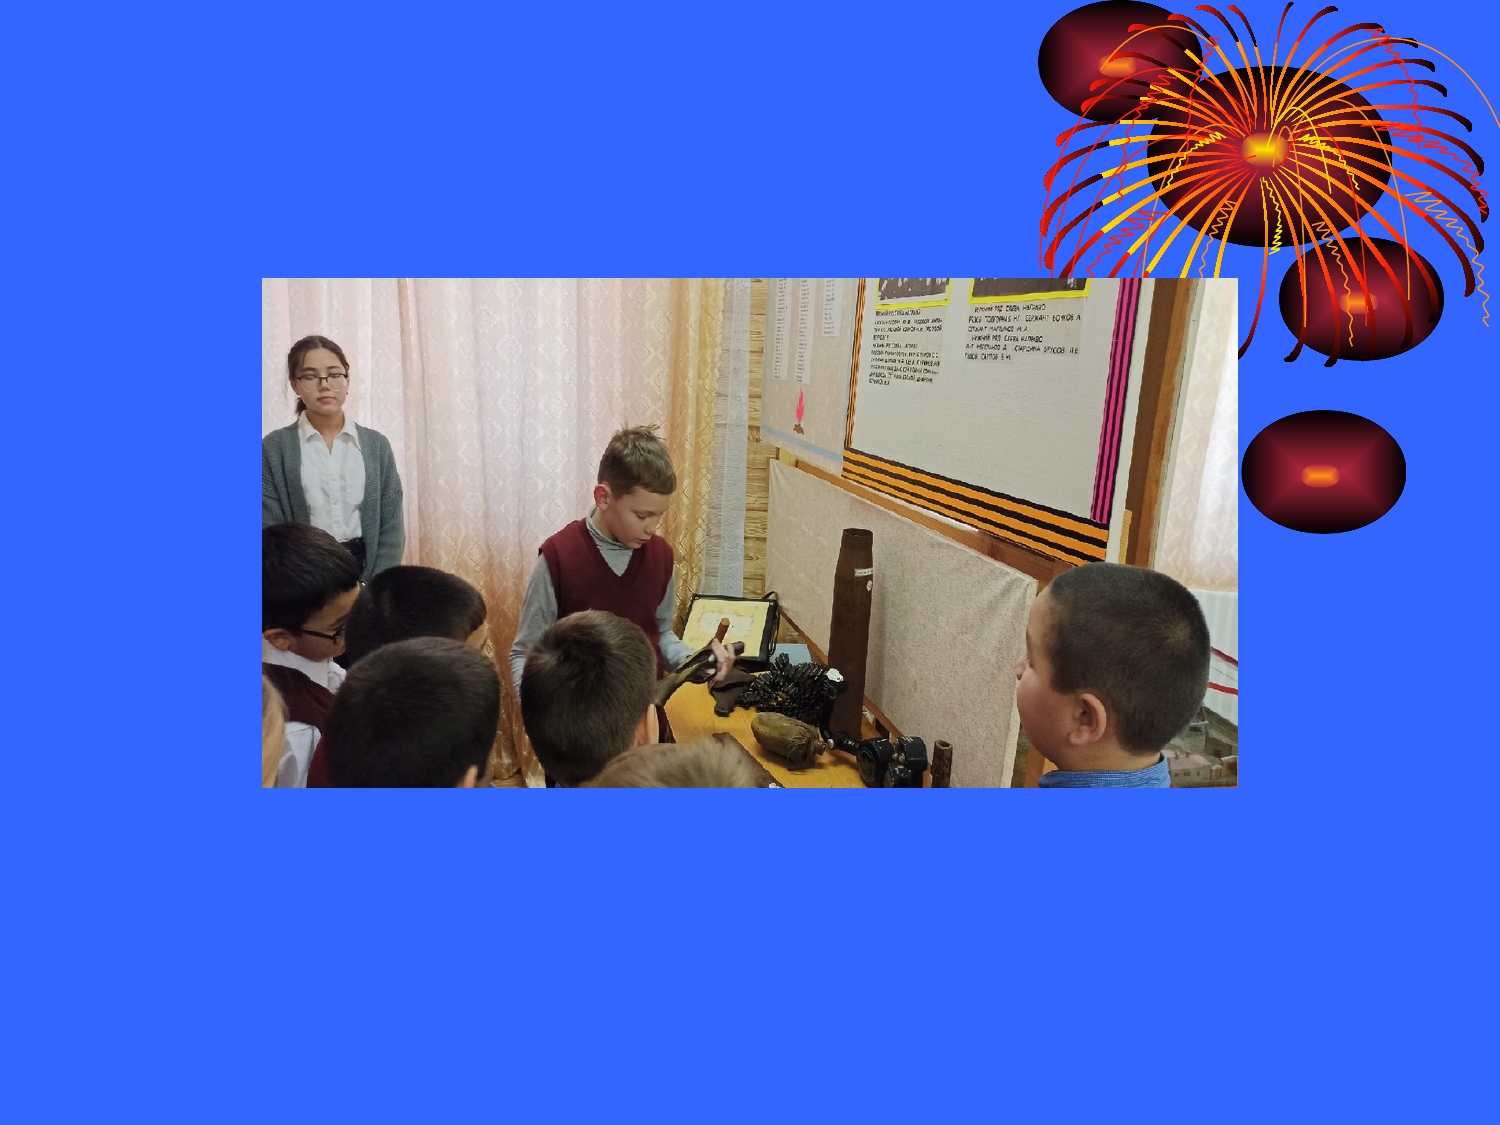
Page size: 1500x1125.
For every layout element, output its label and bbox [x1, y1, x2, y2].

picture [262, 278, 1238, 788]
